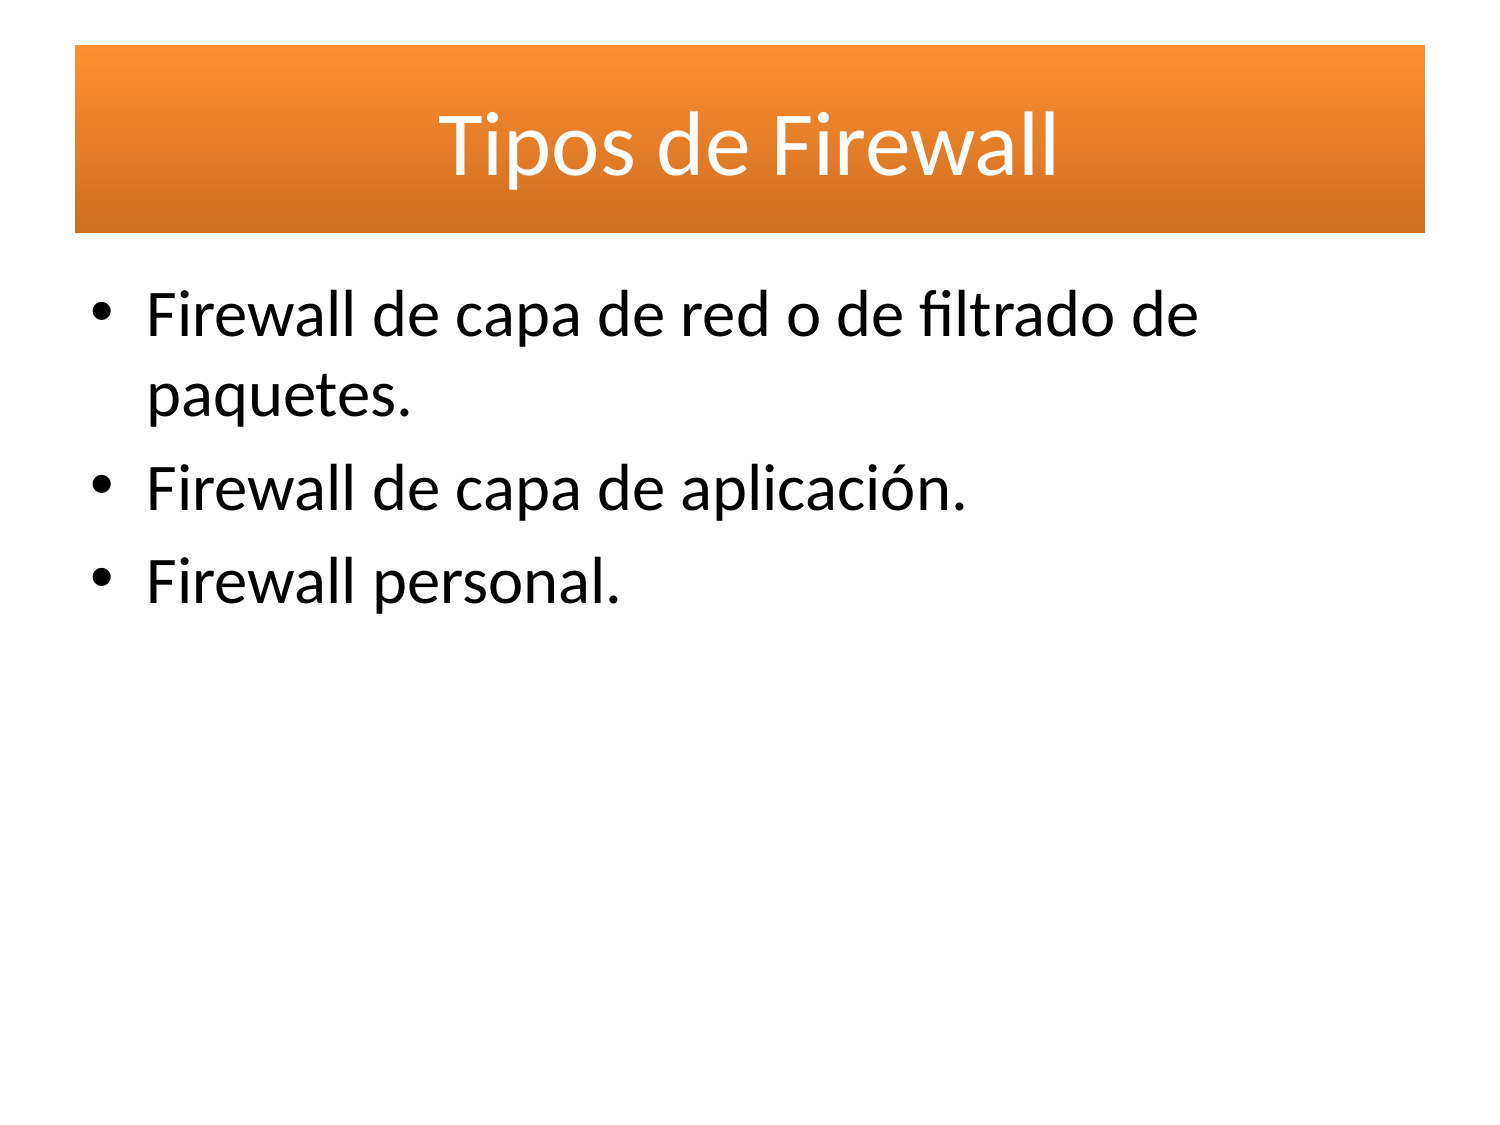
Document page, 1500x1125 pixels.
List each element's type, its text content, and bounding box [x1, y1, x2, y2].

title Tipos de Firewall [75, 45, 1425, 233]
list Firewall de capa de red o de filtrado de paquetes. Firewall de capa de aplicación. Firewall personal. [75, 262, 1425, 1005]
